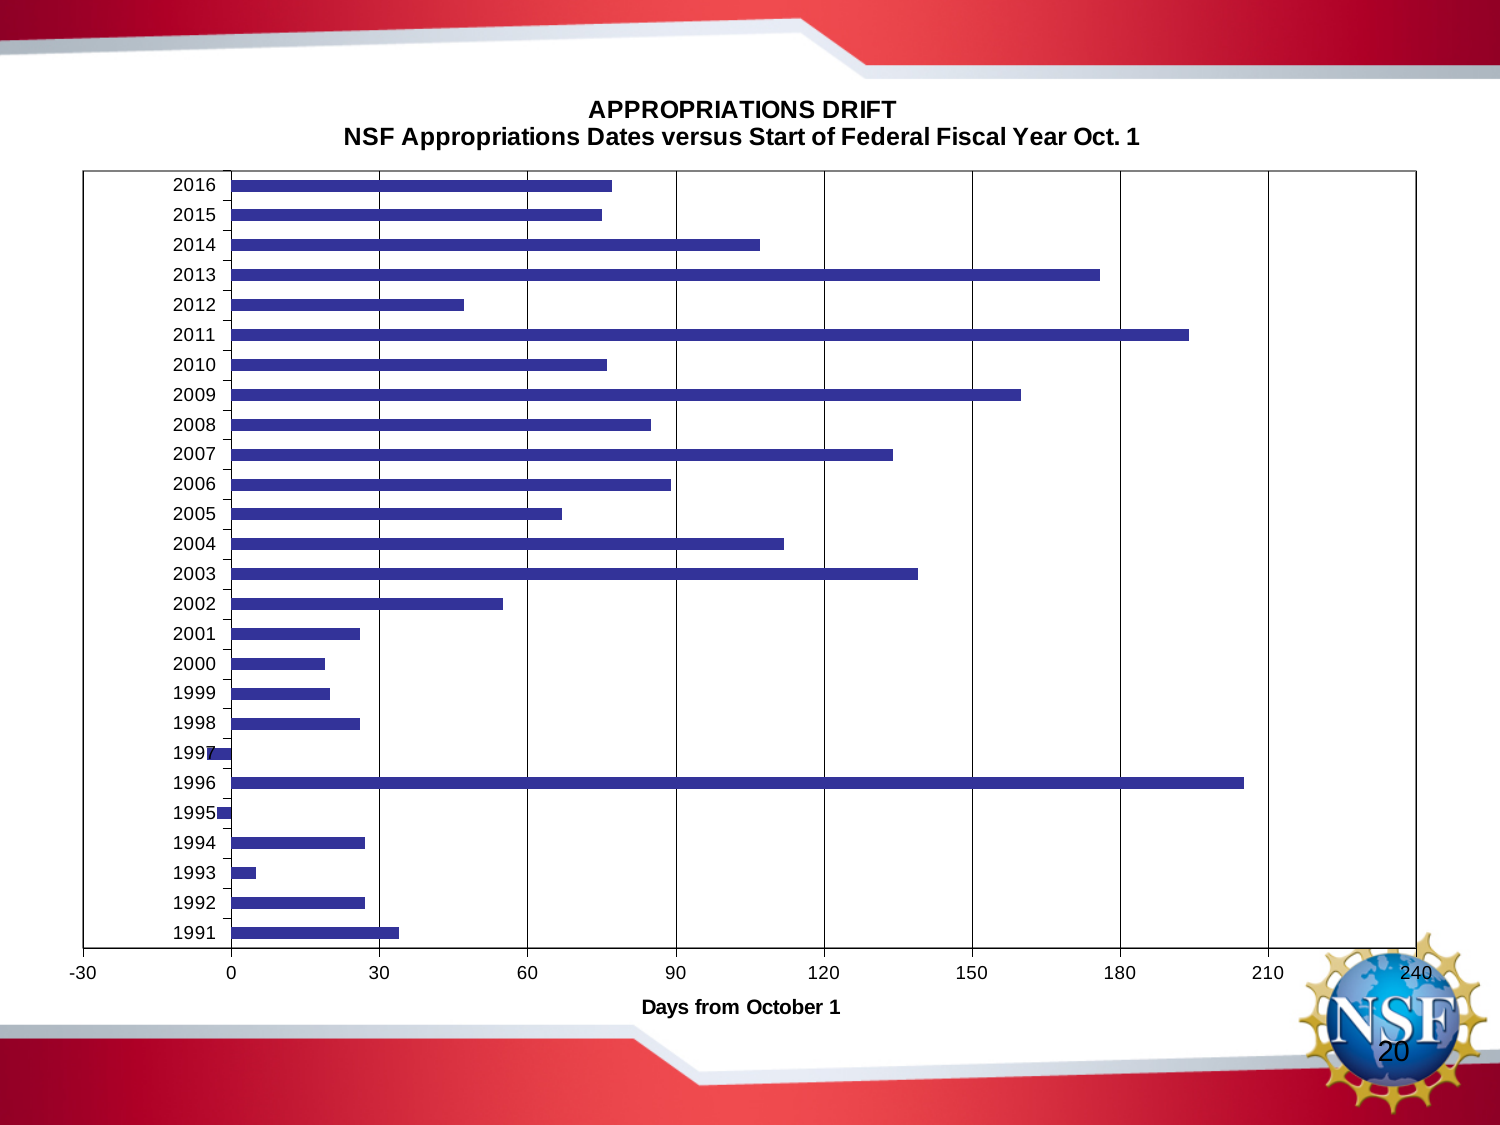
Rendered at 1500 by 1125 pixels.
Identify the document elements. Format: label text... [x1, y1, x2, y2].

chart [47, 84, 1453, 1041]
picture [0, 0, 1500, 1125]
slide_number 20 [1074, 1047, 1426, 1103]
